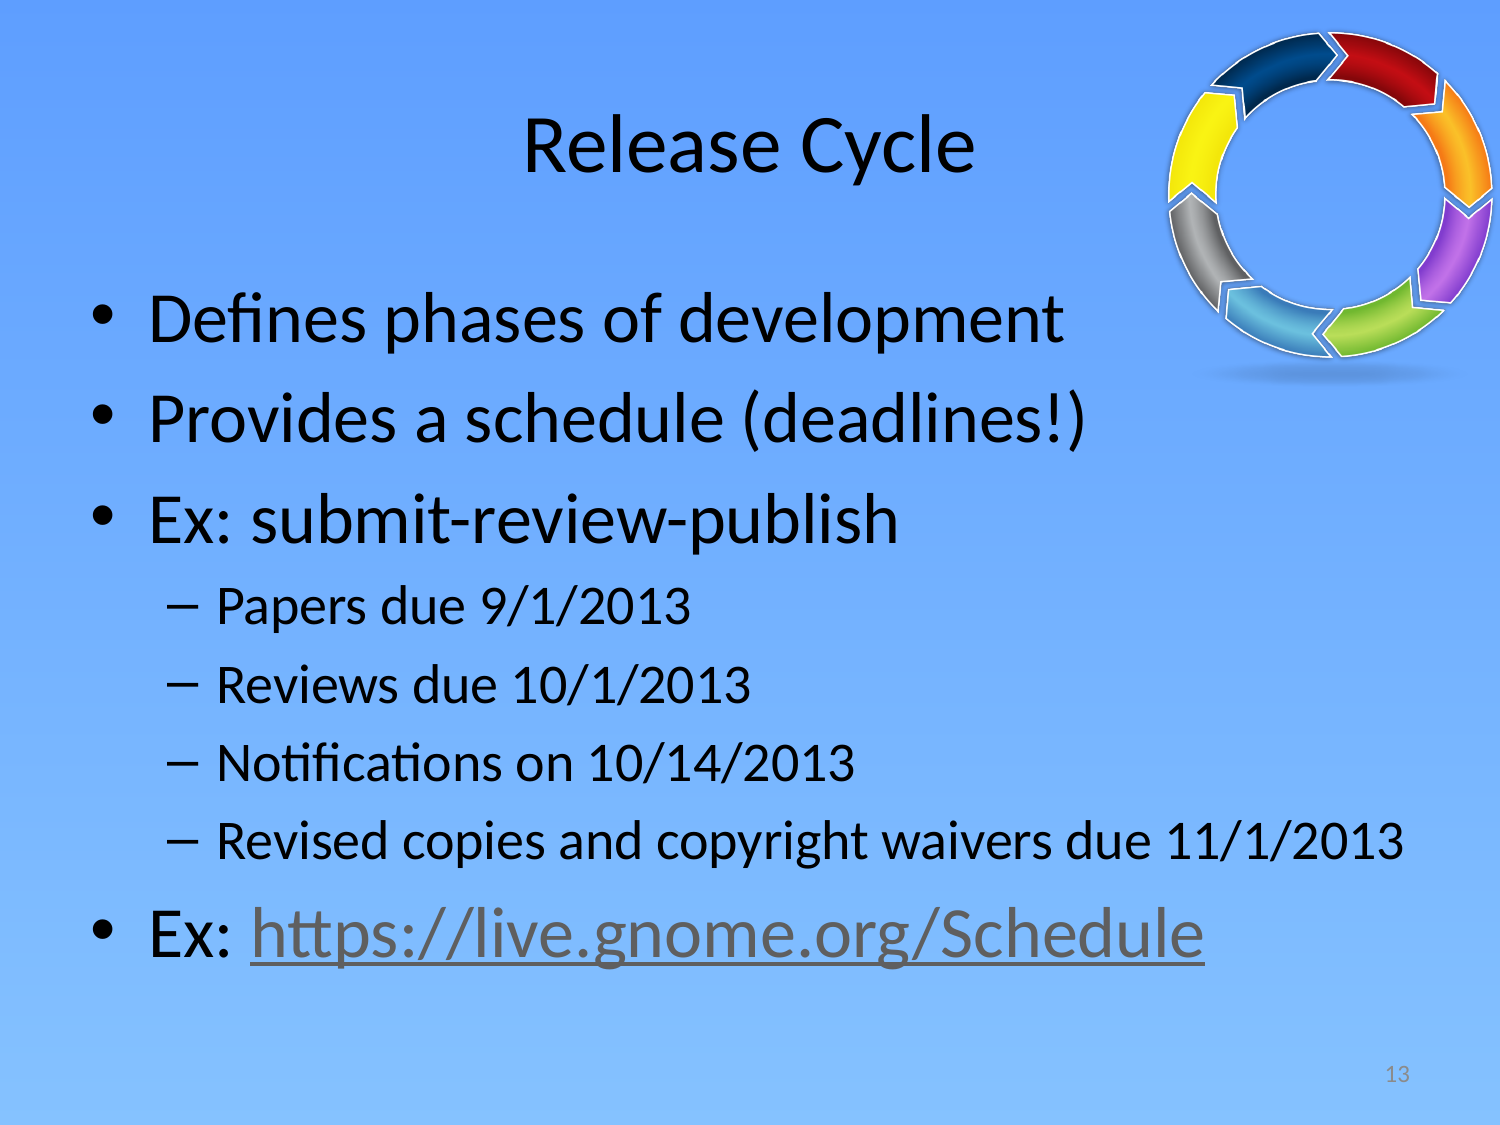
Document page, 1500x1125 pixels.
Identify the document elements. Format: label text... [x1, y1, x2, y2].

title Release Cycle [74, 44, 1154, 233]
list Defines phases of development Provides a schedule (deadlines!) Ex: submit-review-publish Papers due 9/1/2013 Reviews due 10/1/2013 Notifications on 10/14/2013 Revised copies and copyright waivers due 11/1/2013 Ex: https://live.gnome.org/Schedule [74, 262, 1426, 1006]
slide_number 13 [1074, 1042, 1425, 1103]
picture [1159, 24, 1500, 388]
